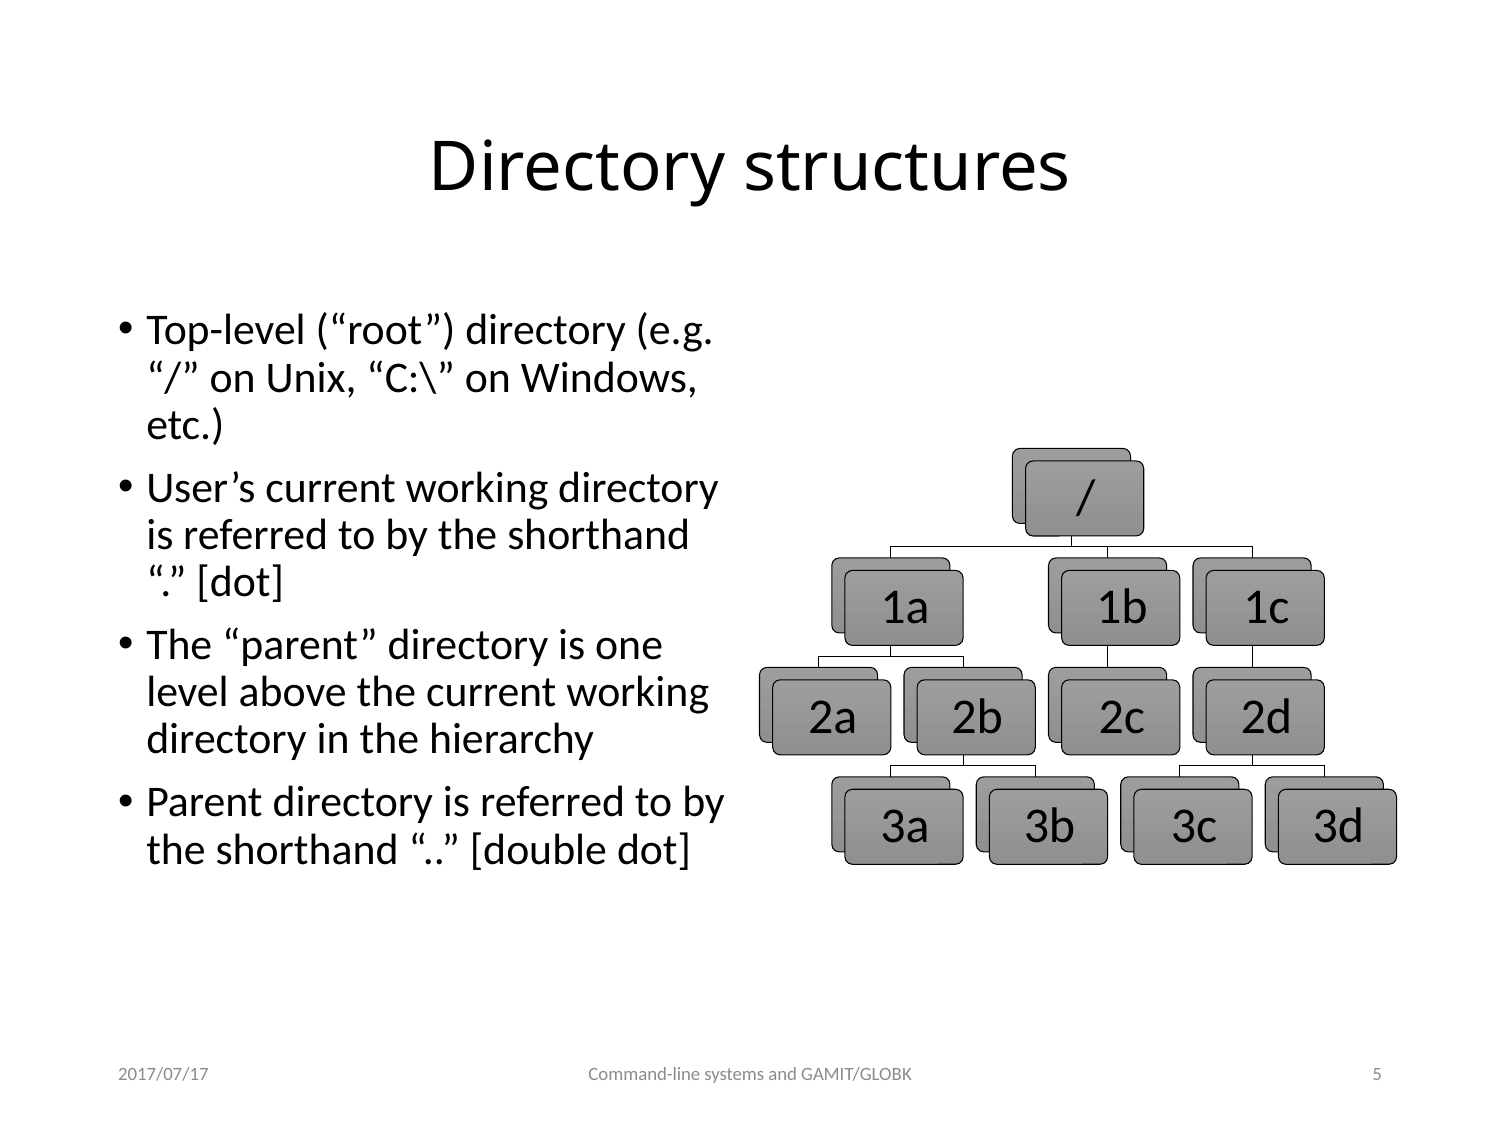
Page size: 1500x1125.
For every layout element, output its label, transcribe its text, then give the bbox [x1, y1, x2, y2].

list Top-level (“root”) directory (e.g. “/” on Unix, “C:\” on Windows, etc.) User’s current working directory is referred to by the shorthand “.” [dot] The “parent” directory is one level above the current working directory in the hierarchy Parent directory is referred to by the shorthand “..” [double dot] [103, 299, 741, 1014]
slide_number 4 [1059, 1042, 1397, 1103]
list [759, 299, 1397, 1014]
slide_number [103, 1042, 441, 1103]
title Directory structures [103, 59, 1397, 278]
footer Command-line systems and GAMIT/GLOBK [496, 1042, 1004, 1103]
